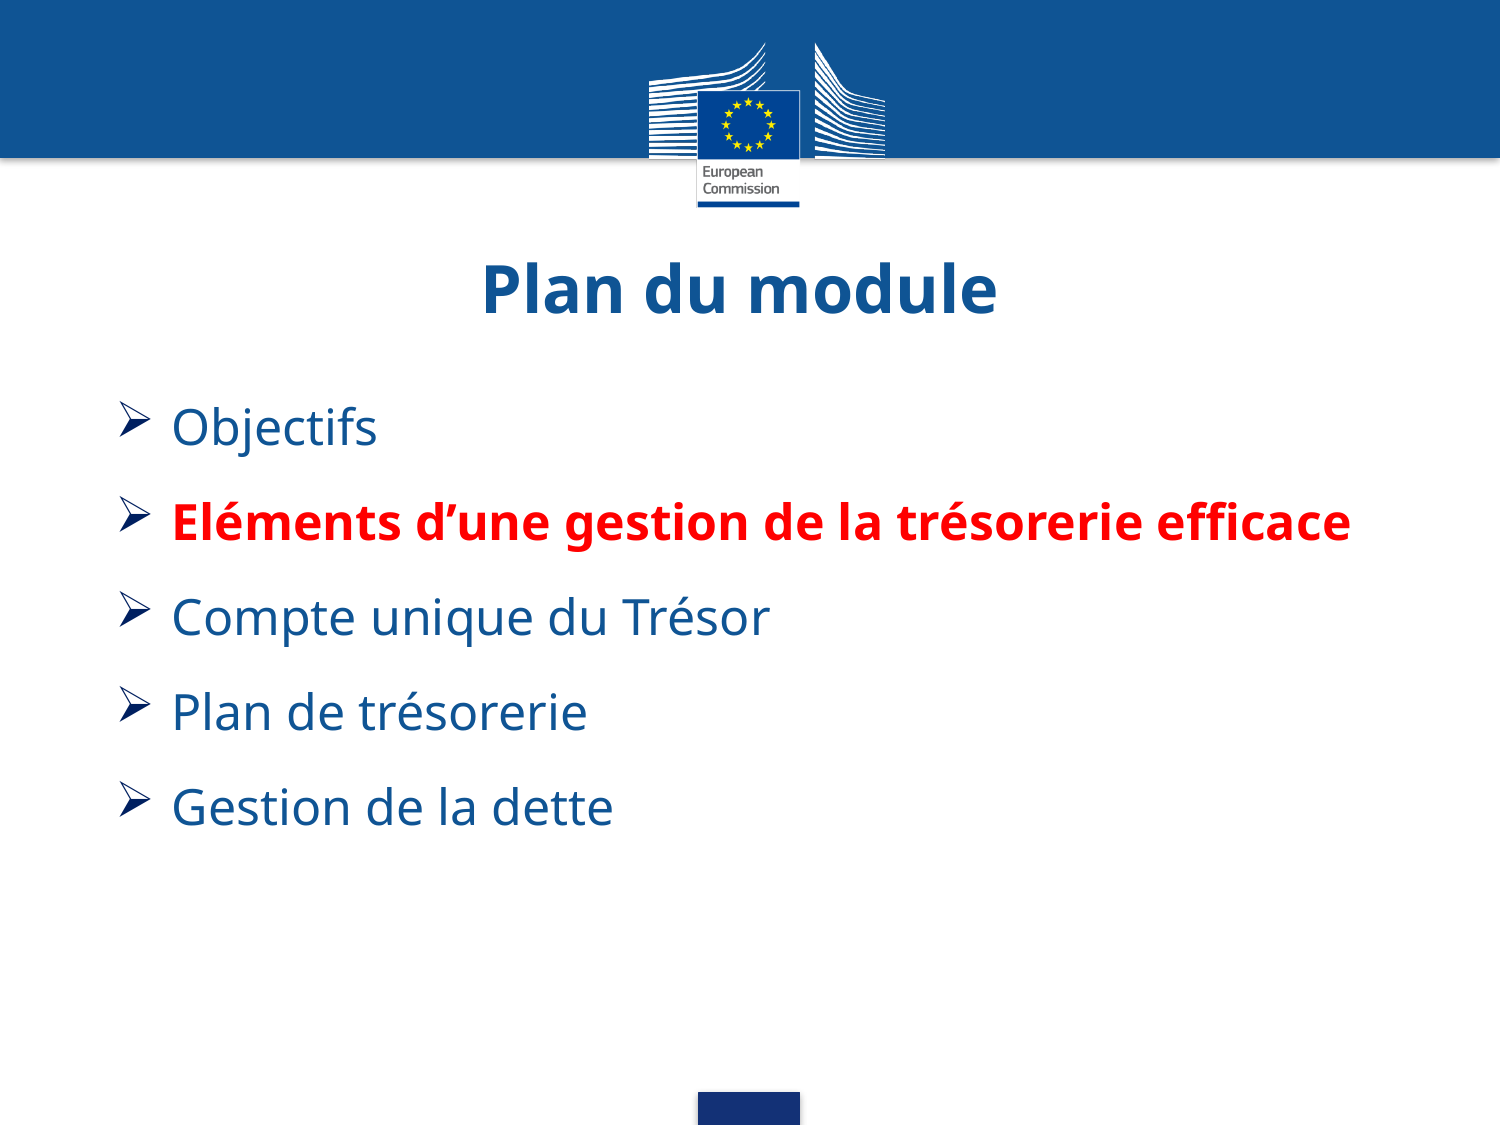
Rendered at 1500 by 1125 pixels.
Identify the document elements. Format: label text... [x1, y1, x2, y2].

picture [649, 42, 885, 208]
title Plan du module [64, 209, 1416, 364]
list Objectifs Eléments d’une gestion de la trésorerie efficace Compte unique du Trésor Plan de trésorerie Gestion de la dette [100, 388, 1416, 1009]
